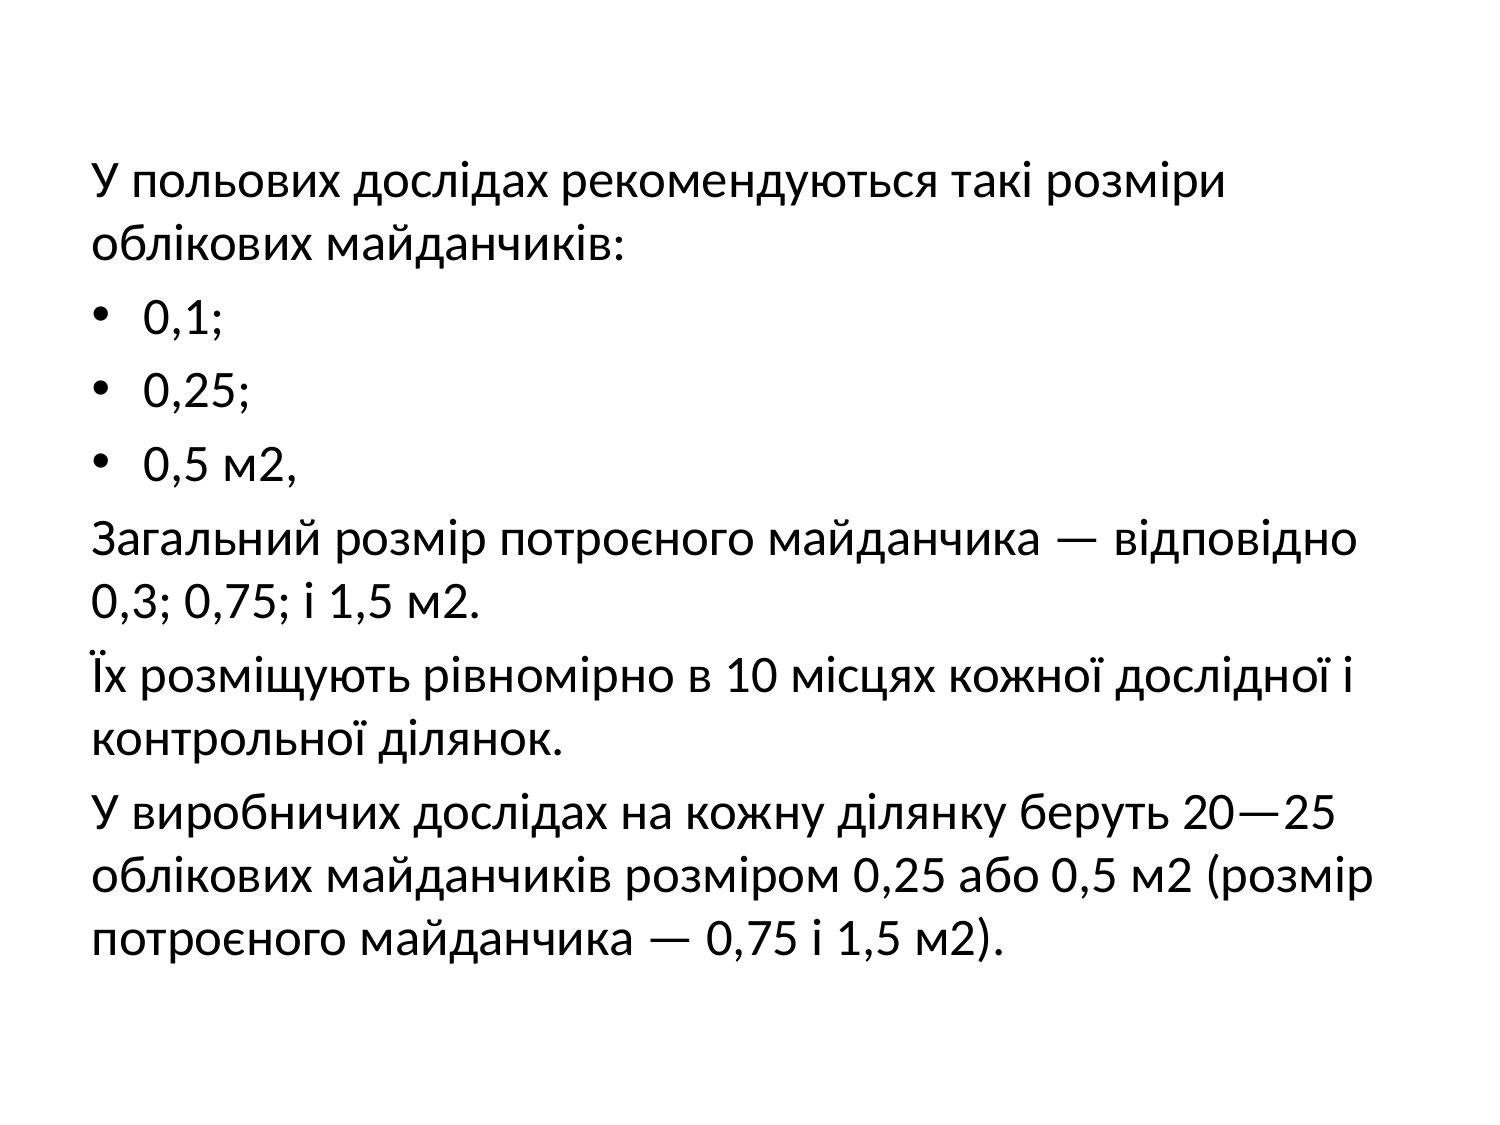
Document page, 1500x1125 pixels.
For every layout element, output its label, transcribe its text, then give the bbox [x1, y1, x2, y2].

list У польових дослідах рекомендуються такі розміри облікових майданчиків: 0,1; 0,25; 0,5 м2, Загальний розмір потроєного майданчика — відповідно 0,3; 0,75; і 1,5 м2. Їх розміщують рівномірно в 10 місцях кожної дослідної і контрольної ділянок. У виробничих дослідах на кожну ділянку беруть 20—25 облікових майданчиків розміром 0,25 або 0,5 м2 (розмір потроєного майданчика — 0,75 і 1,5 м2). [76, 137, 1427, 976]
